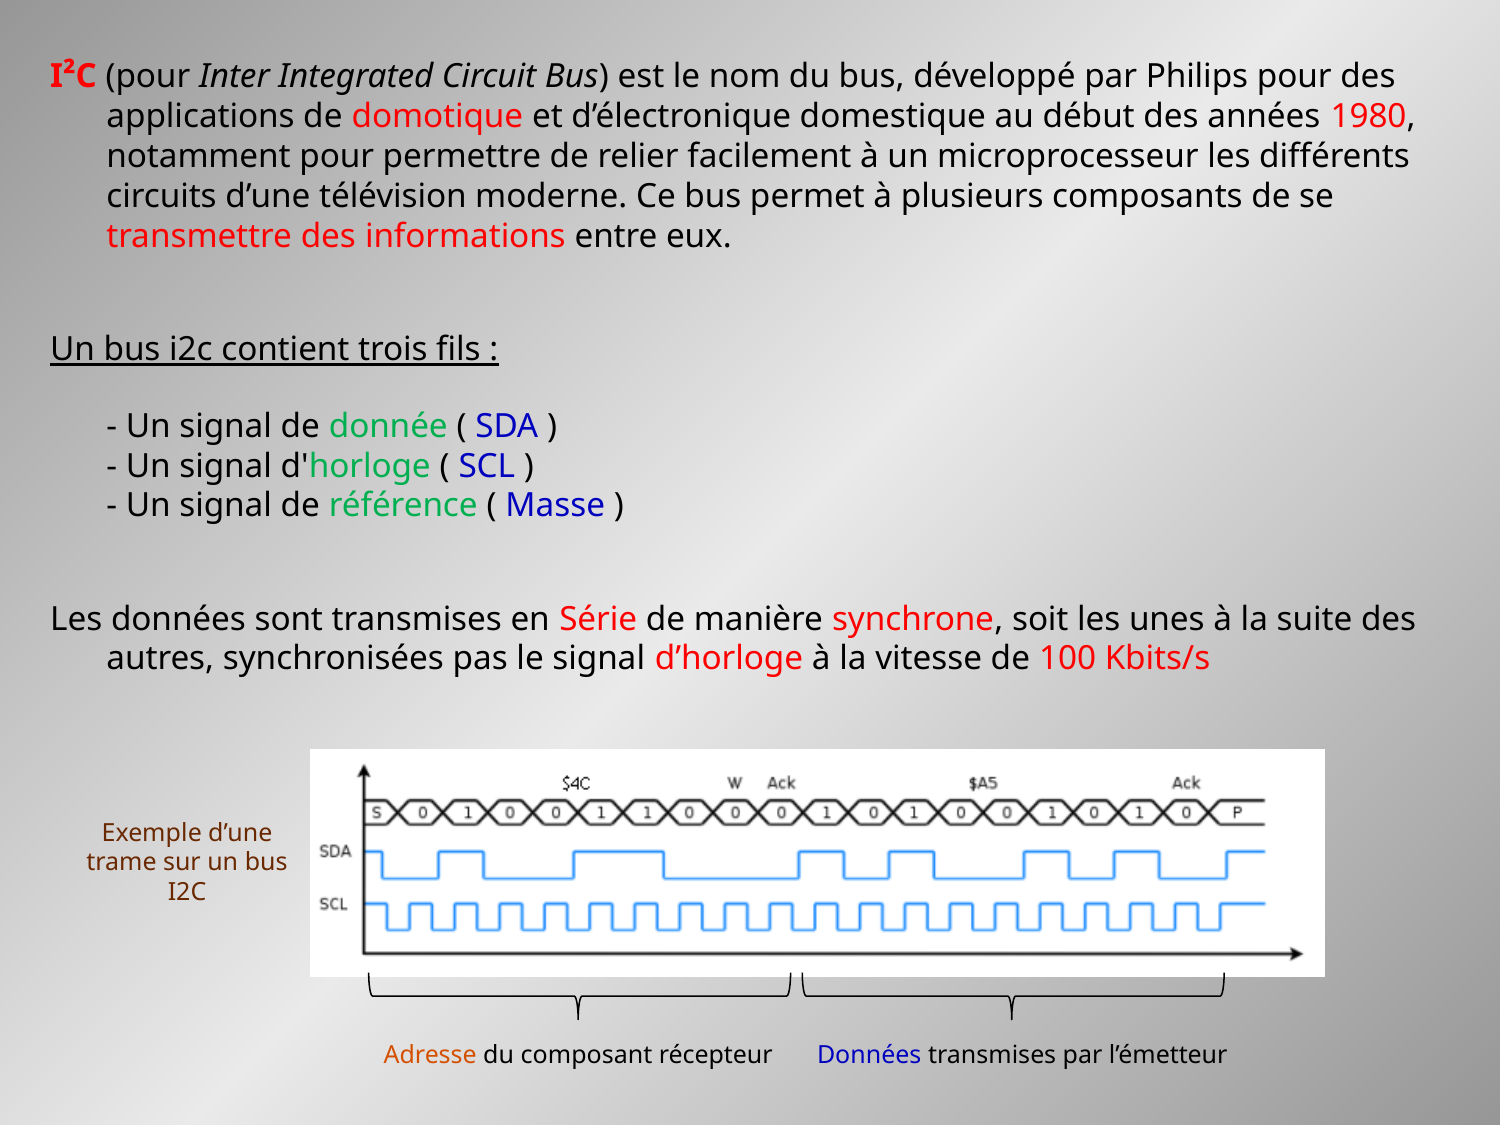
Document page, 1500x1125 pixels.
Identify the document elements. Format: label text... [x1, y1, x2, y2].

list I²C (pour Inter Integrated Circuit Bus) est le nom du bus, développé par Philips pour des applications de domotique et d’électronique domestique au début des années 1980, notamment pour permettre de relier facilement à un microprocesseur les différents circuits d’une télévision moderne. Ce bus permet à plusieurs composants de se transmettre des informations entre eux. Un bus i2c contient trois fils : - Un signal de donnée ( SDA ) - Un signal d'horloge ( SCL ) - Un signal de référence ( Masse ) Les données sont transmises en Série de manière synchrone, soit les unes à la suite des autres, synchronisées pas le signal d’horloge à la vitesse de 100 Kbits/s [34, 46, 1442, 704]
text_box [63, 749, 1325, 1077]
